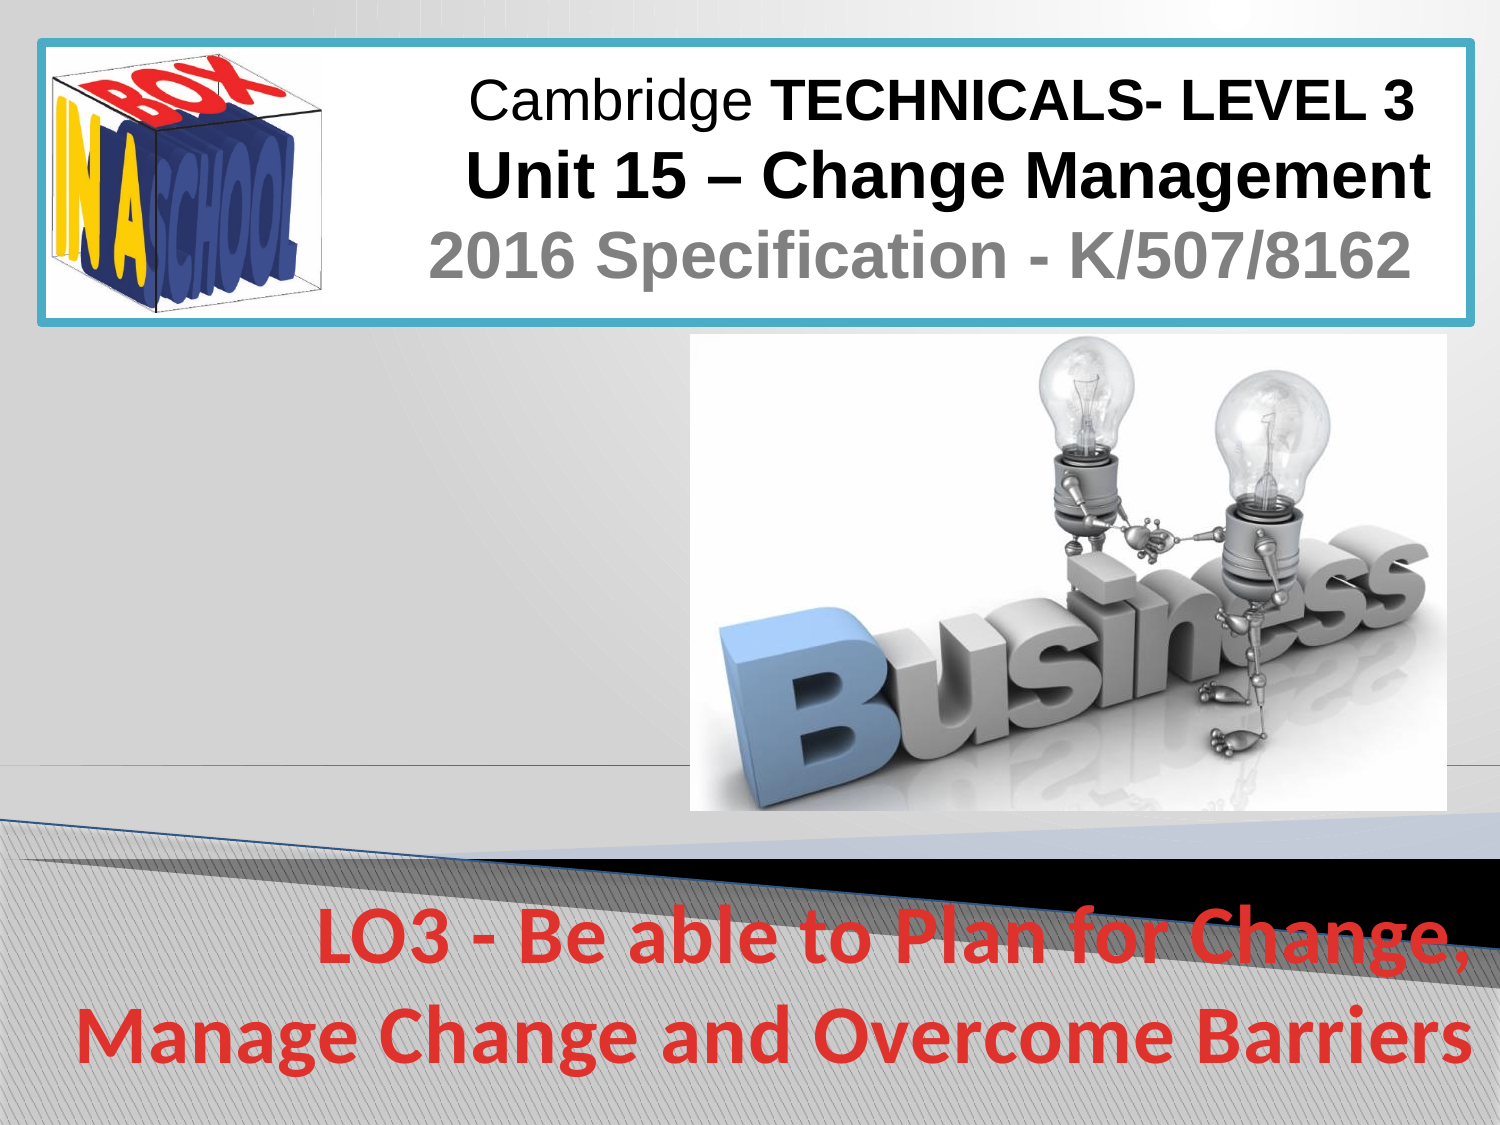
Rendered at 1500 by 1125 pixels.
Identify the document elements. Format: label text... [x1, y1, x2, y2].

subtitle LO3 - Be able to Plan for Change, Manage Change and Overcome Barriers [53, 873, 1495, 1000]
text_box Cambridge TECHNICALS- LEVEL 3 Unit 15 – Change Management 2016 Specification - K/507/8162 [322, 54, 1447, 300]
text_box [37, 38, 1475, 327]
picture [690, 334, 1448, 811]
picture [1495, 951, 1500, 989]
picture [5, 859, 591, 873]
picture [51, 52, 322, 313]
